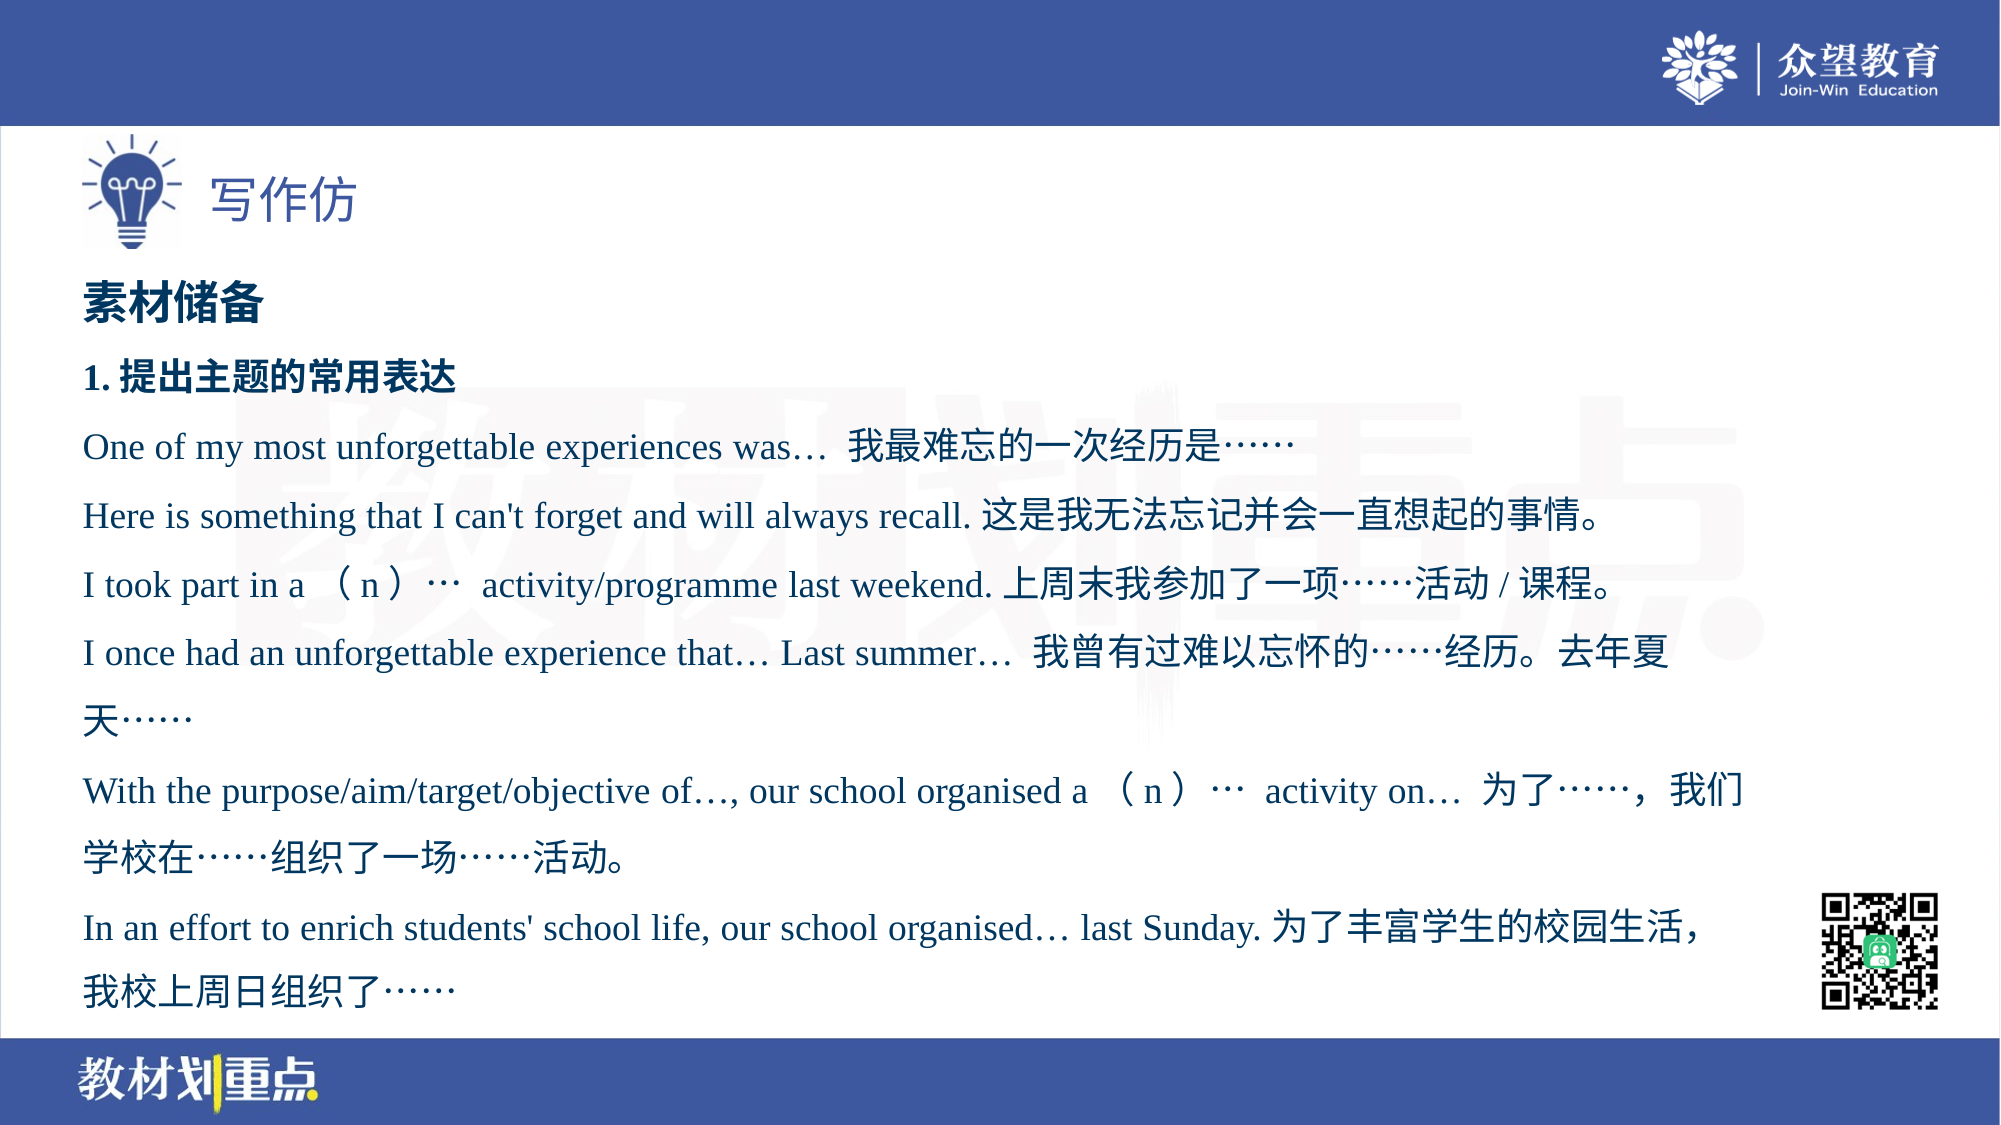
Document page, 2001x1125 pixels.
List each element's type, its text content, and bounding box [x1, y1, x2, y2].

text_box 1.提出主题的常用表达 One of my most unforgettable experiences was… 我最难忘的一次经历是…… Here is something that I can't forget and will always recall.这是我无法忘记并会一直想起的事情。 I took part in a（n）… activity/programme last weekend.上周末我参加了一项……活动/课程。 I once had an unforgettable experience that… Last summer… 我曾有过难以忘怀的……经历。去年夏 天…… With the purpose/aim/target/objective of…, our school organised a（n）… activity on… 为了……，我们 学校在……组织了一场……活动。 In an effort to enrich students' school life, our school organised… last Sunday.为了丰富学生的校园生活， 我校上周日组织了…… [82, 329, 1817, 1003]
text_box 素材储备 [82, 247, 1817, 329]
picture [0, 0, 2000, 1125]
